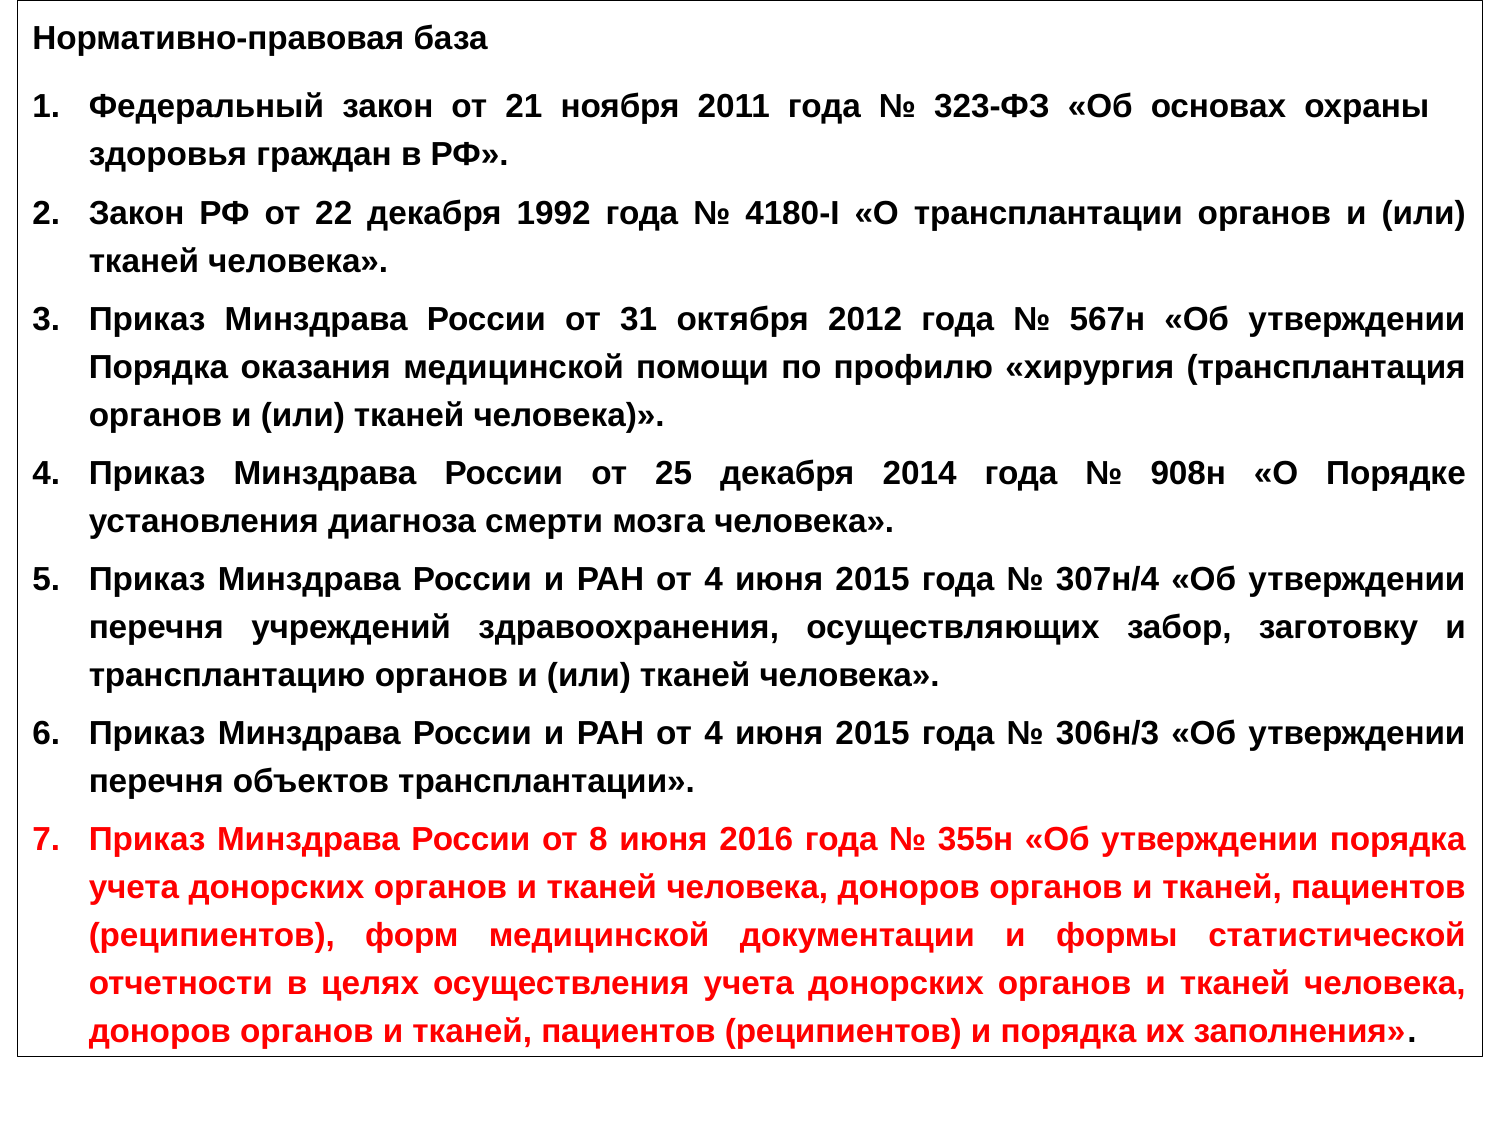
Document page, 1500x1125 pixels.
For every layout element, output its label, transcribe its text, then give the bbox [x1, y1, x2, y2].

text_box Нормативно-правовая база Федеральный закон от 21 ноября 2011 года № 323-ФЗ «Об основах охраны здоровья граждан в РФ». Закон РФ от 22 декабря 1992 года № 4180-I «О трансплантации органов и (или) тканей человека». Приказ Минздрава России от 31 октября 2012 года № 567н «Об утверждении Порядка оказания медицинской помощи по профилю «хирургия (трансплантация органов и (или) тканей человека)». Приказ Минздрава России от 25 декабря 2014 года № 908н «О Порядке установления диагноза смерти мозга человека». Приказ Минздрава России и РАН от 4 июня 2015 года № 307н/4 «Об утверждении перечня учреждений здравоохранения, осуществляющих забор, заготовку и трансплантацию органов и (или) тканей человека». Приказ Минздрава России и РАН от 4 июня 2015 года № 306н/3 «Об утверждении перечня объектов трансплантации». Приказ Минздрава России от 8 июня 2016 года № 355н «Об утверждении порядка учета донорских органов и тканей человека, доноров органов и тканей, пациентов (реципиентов), форм медицинской документации и формы статистической отчетности в целях осуществления учета донорских органов и тканей человека, доноров органов и тканей, пациентов (реципиентов) и порядка их заполнения». [17, 0, 1483, 1057]
